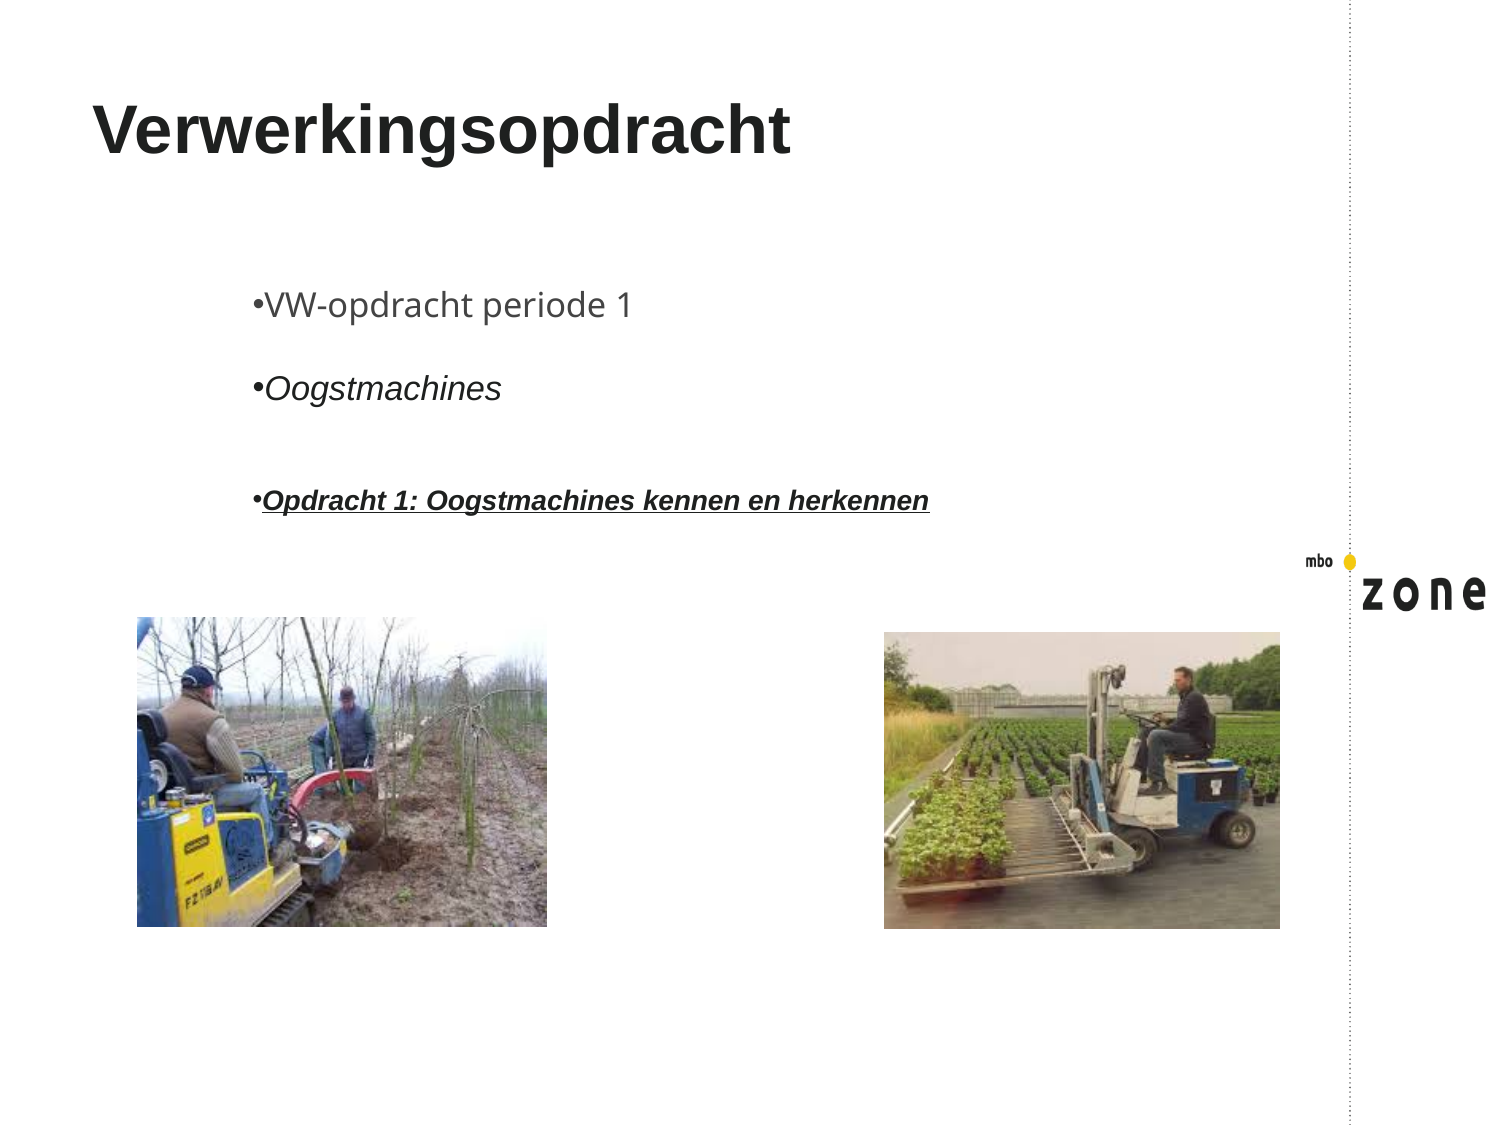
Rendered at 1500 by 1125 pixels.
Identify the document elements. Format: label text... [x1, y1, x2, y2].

title Verwerkingsopdracht [93, 94, 1205, 272]
picture [137, 617, 547, 927]
picture [884, 0, 1500, 1125]
list VW-opdracht periode 1 Oogstmachines Opdracht 1: Oogstmachines kennen en herkennen [252, 283, 1205, 998]
